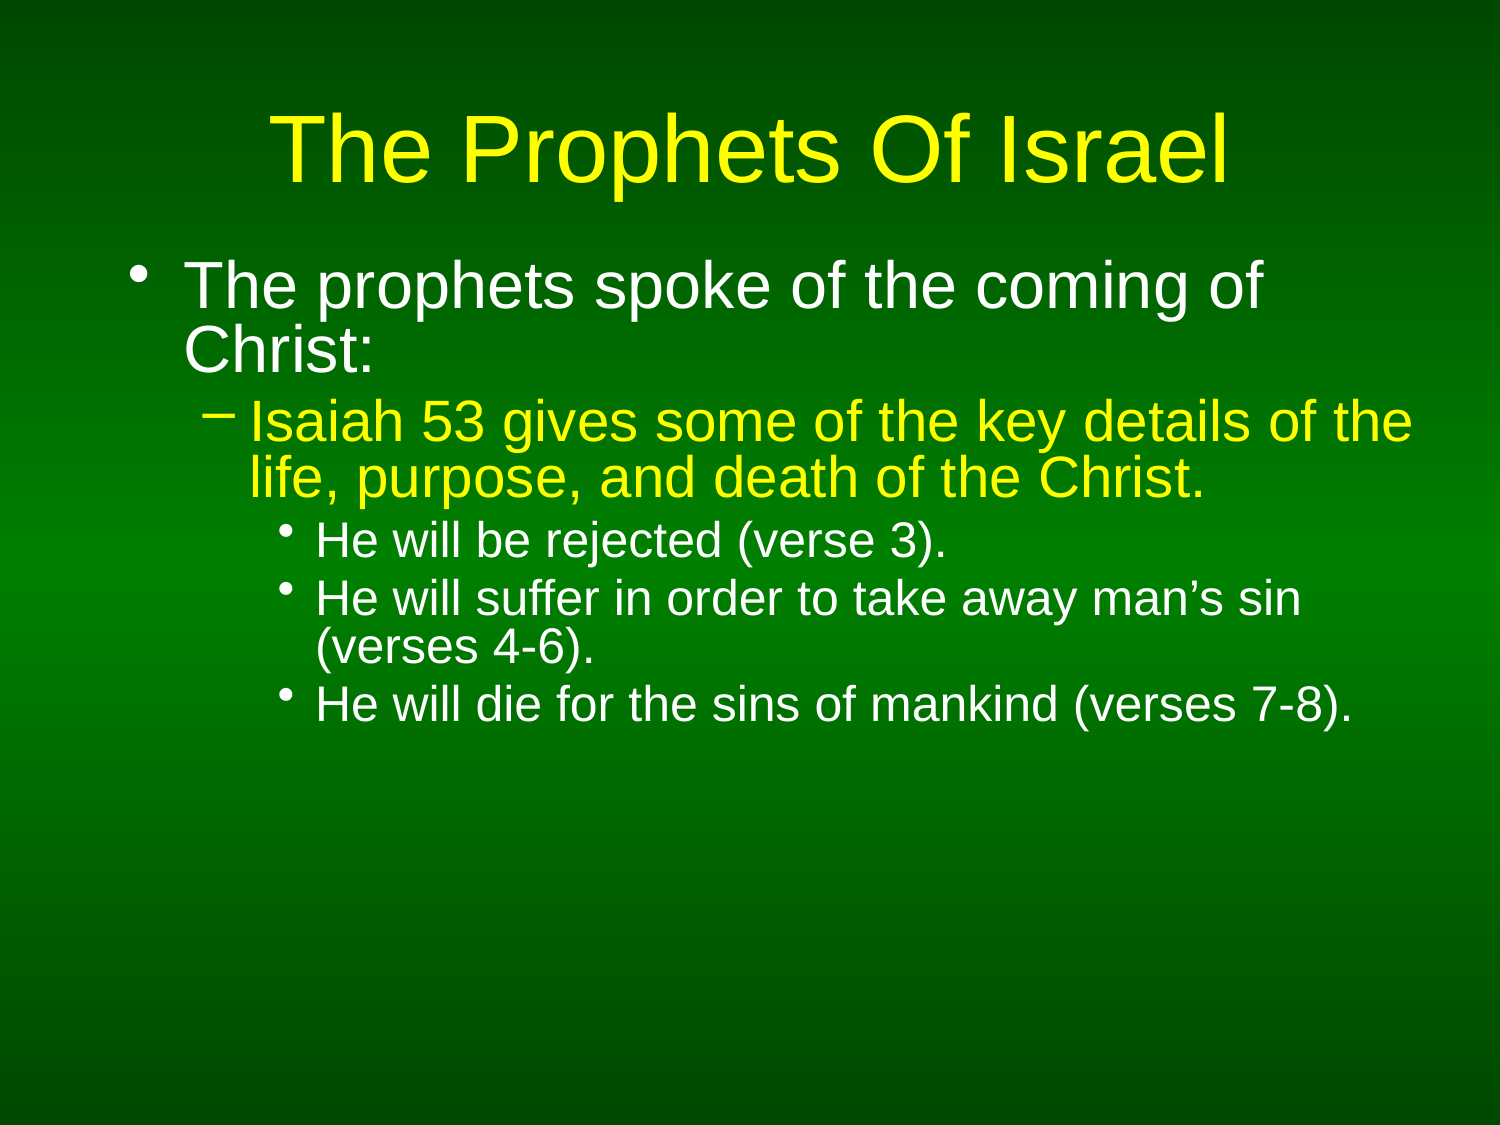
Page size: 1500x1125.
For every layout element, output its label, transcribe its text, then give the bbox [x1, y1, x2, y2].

list The prophets spoke of the coming of Christ: Isaiah 53 gives some of the key details of the life, purpose, and death of the Christ. He will be rejected (verse 3). He will suffer in order to take away man’s sin (verses 4-6). He will die for the sins of mankind (verses 7-8). [112, 249, 1438, 875]
title The Prophets Of Israel [37, 50, 1463, 238]
